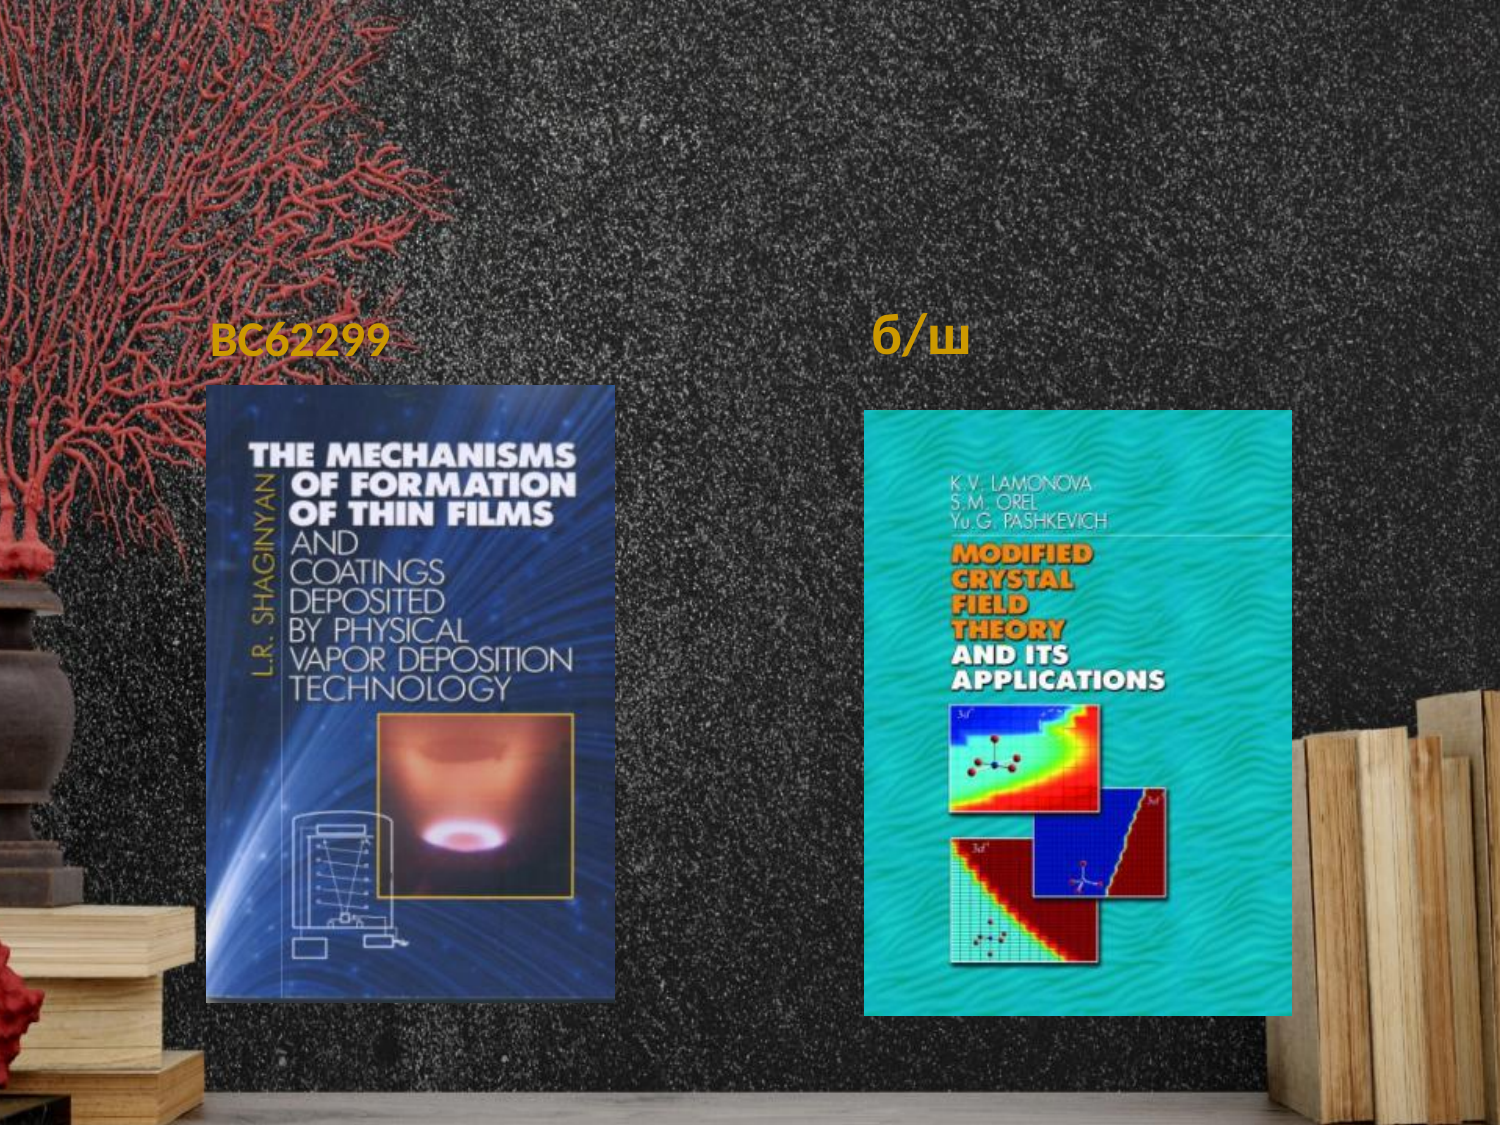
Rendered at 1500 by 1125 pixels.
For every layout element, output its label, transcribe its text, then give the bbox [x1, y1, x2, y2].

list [864, 410, 1292, 1016]
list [206, 385, 615, 1003]
list ВС62299 [194, 251, 738, 375]
picture [0, 0, 1500, 1125]
list б/ш [856, 251, 1425, 375]
